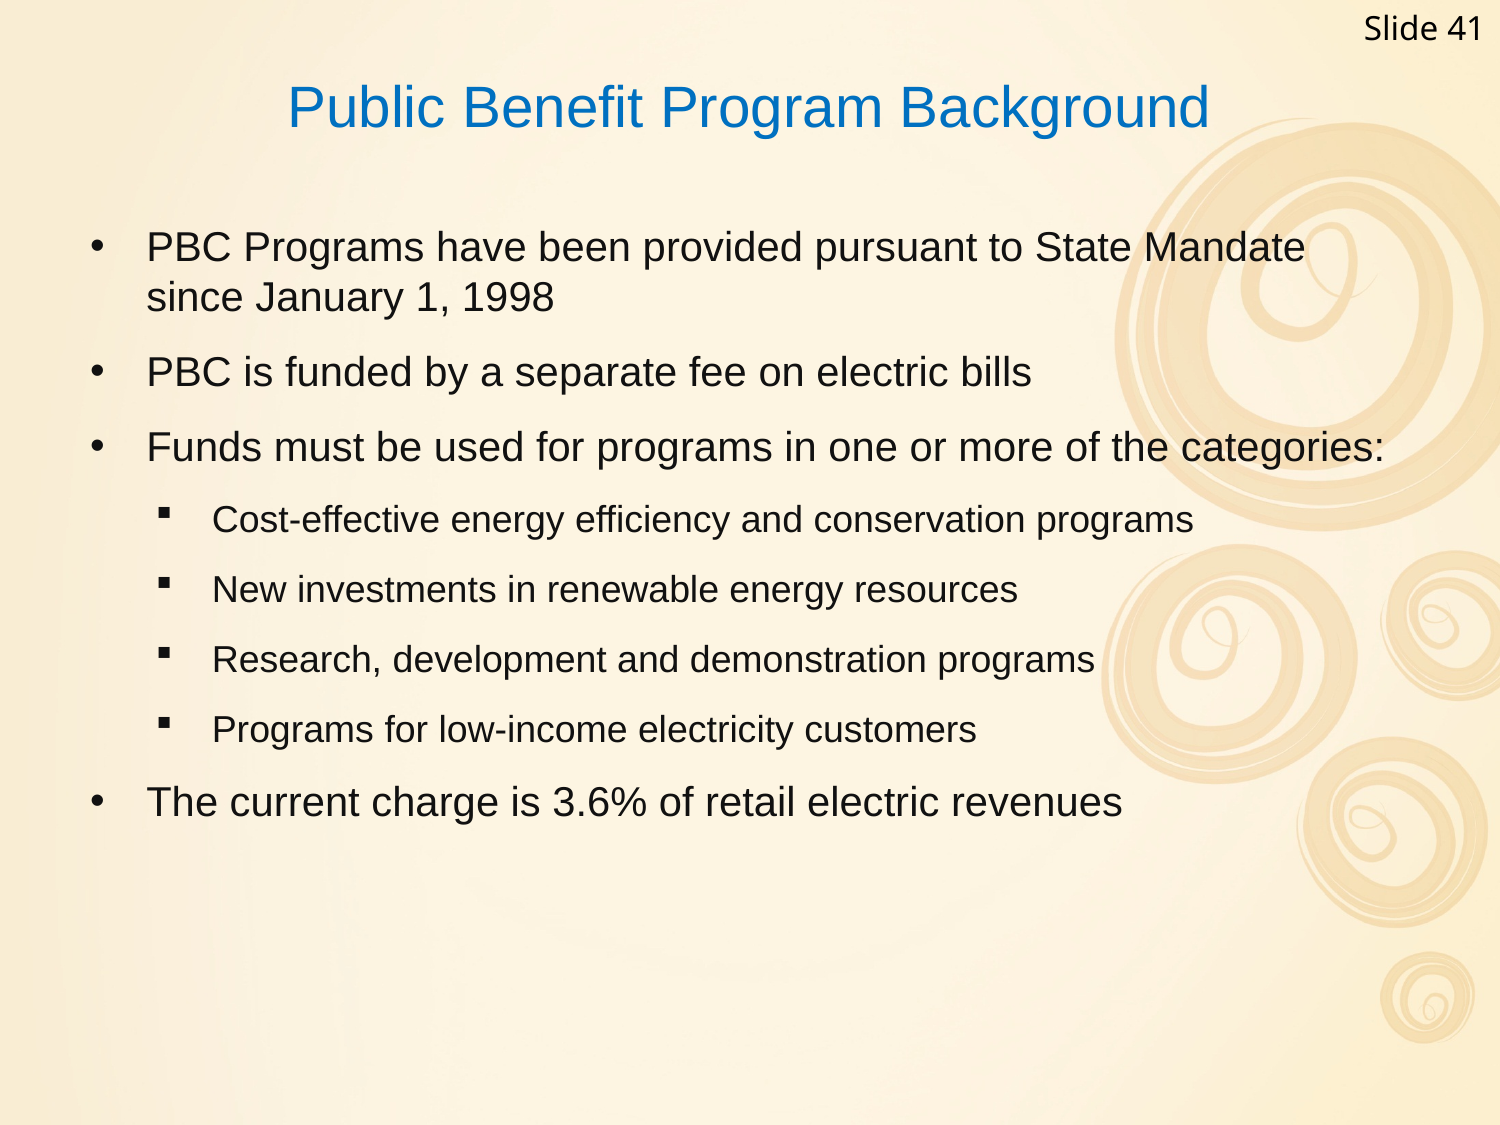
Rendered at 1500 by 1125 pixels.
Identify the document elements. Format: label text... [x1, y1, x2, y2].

text_box Slide 41 [1149, 0, 1500, 75]
title Public Benefit Program Background [75, 37, 1425, 171]
picture [0, 0, 1500, 1125]
text_box PBC Programs have been provided pursuant to State Mandate since January 1, 1998 PBC is funded by a separate fee on electric bills Funds must be used for programs in one or more of the categories: Cost-effective energy efficiency and conservation programs New investments in renewable energy resources Research, development and demonstration programs Programs for low-income electricity customers The current charge is 3.6% of retail electric revenues [74, 212, 1425, 1050]
